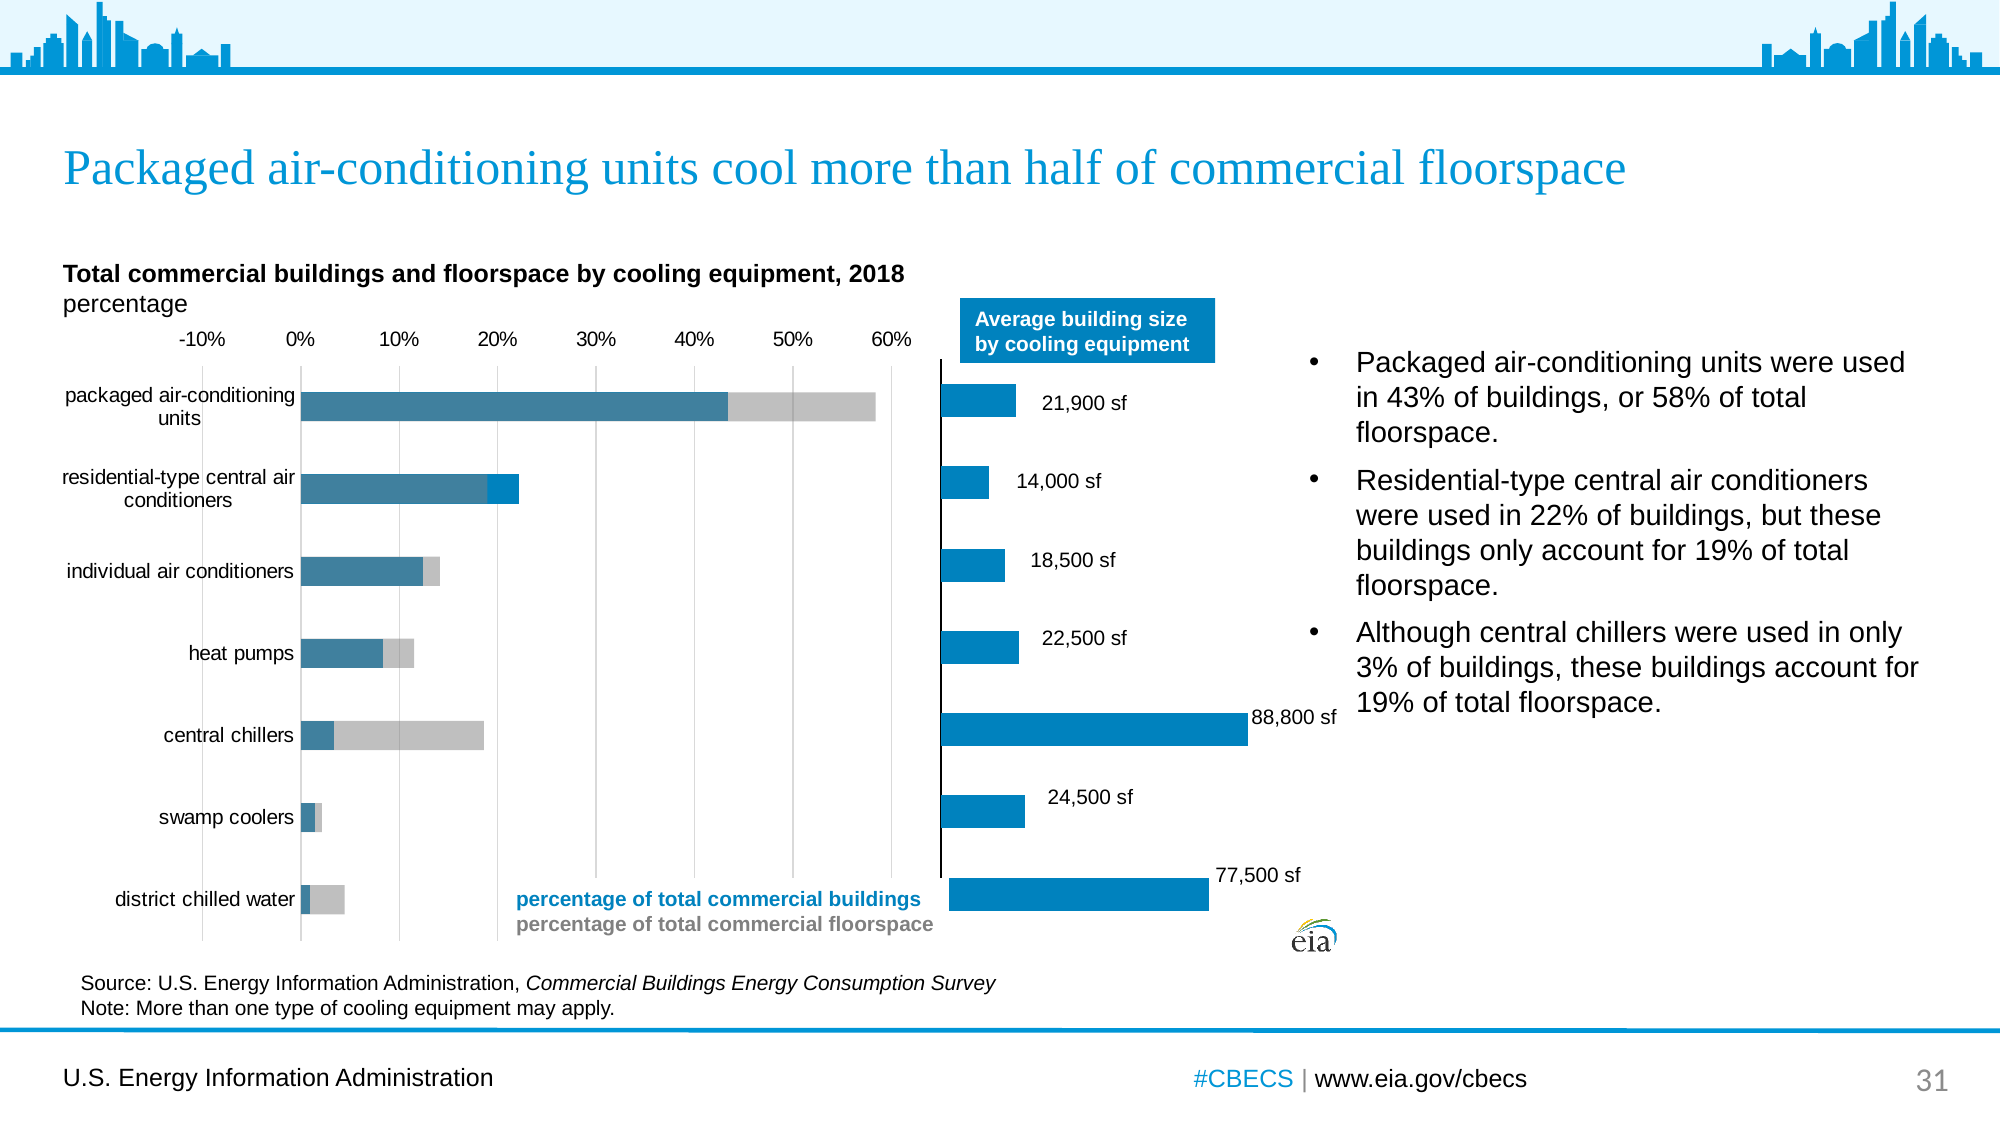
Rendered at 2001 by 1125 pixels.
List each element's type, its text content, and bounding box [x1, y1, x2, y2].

text_box 77,500 sf [1294, 854, 1336, 895]
text_box Total commercial buildings and floorspace by cooling equipment, 2018 percentage [48, 250, 1009, 325]
chart [48, 314, 1294, 954]
text_box Packaged air-conditioning units were used in 43% of buildings, or 58% of total floorspace. Residential-type central air conditioners were used in 22% of buildings, but these buildings only account for 19% of total floorspace. Although central chillers were used in only 3% of buildings, these buildings account for 19% of total floorspace. [1294, 336, 1952, 726]
slide_number 31 [1886, 1048, 1978, 1109]
text_box Average building size by cooling equipment [960, 298, 1216, 347]
footer #CBECS | www.eia.gov/cbecs [1023, 1047, 1699, 1107]
picture [1289, 916, 1339, 954]
title Packaged air-conditioning units cool more than half of commercial floorspace [48, 77, 1952, 202]
text_box Source: U.S. Energy Information Administration, Commercial Buildings Energy Consumption Survey Note: More than one type of cooling equipment may apply. [65, 962, 1091, 1027]
text_box 88,800 sf [1294, 696, 1372, 736]
